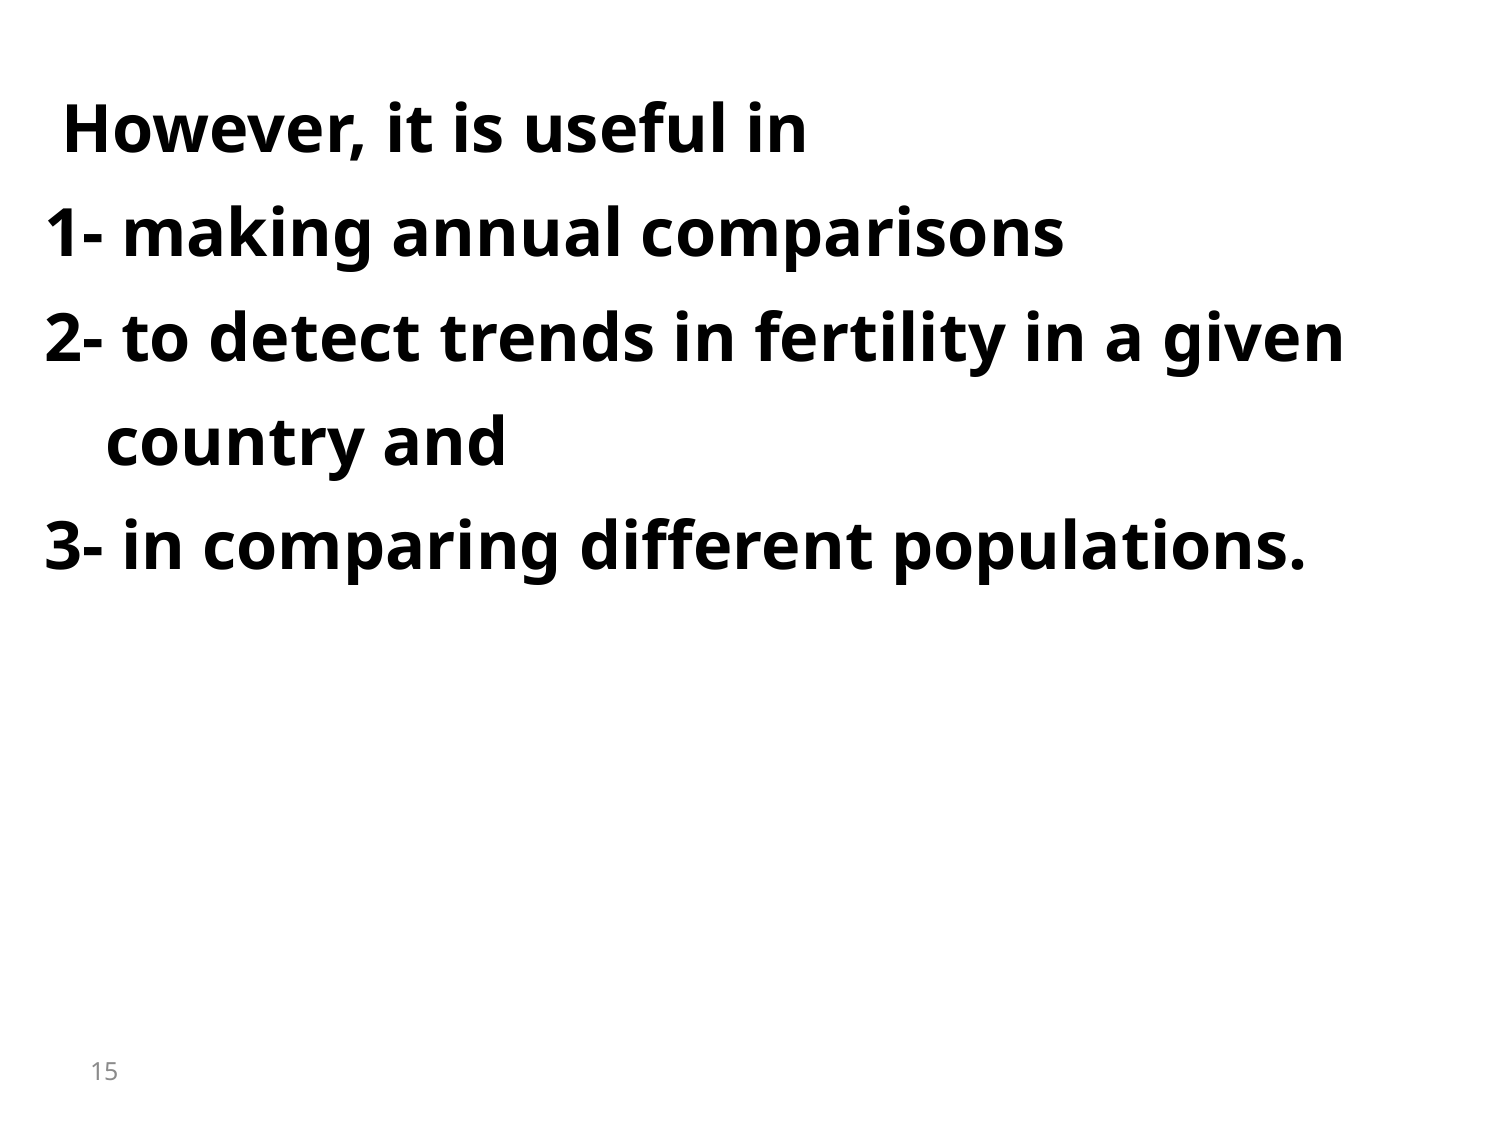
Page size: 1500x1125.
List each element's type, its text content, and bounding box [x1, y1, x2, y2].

text_box However, it is useful in 1- making annual comparisons 2- to detect trends in fertility in a given country and 3- in comparing different populations. [29, 54, 1459, 591]
slide_number 15 [75, 1042, 425, 1103]
